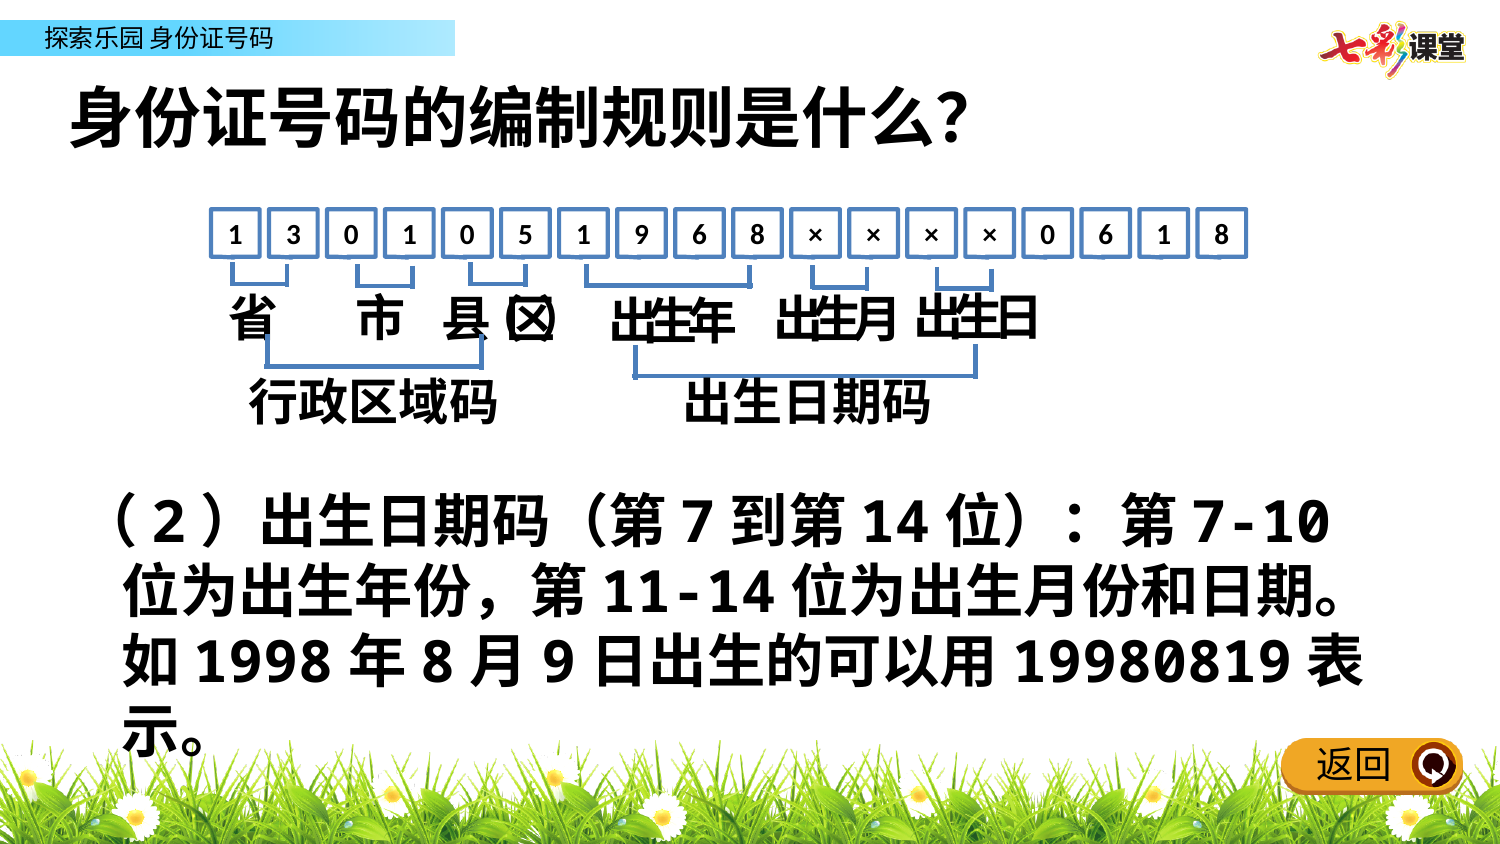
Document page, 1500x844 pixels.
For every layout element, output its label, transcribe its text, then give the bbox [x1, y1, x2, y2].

text_box 6 [673, 207, 726, 260]
text_box 3 [266, 207, 320, 260]
text_box （2）出生日期码（第7到第14位）：第7-10位为出生年份，第11-14位为出生月份和日期。如1998年8月9日出生的可以用19980819表示。 [64, 477, 1392, 682]
text_box 6 [1079, 207, 1133, 260]
text_box 身份证号码的编制规则是什么？ [53, 68, 1058, 139]
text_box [631, 343, 978, 381]
text_box × [963, 207, 1017, 260]
text_box 0 [324, 207, 378, 260]
text_box 8 [1195, 207, 1249, 260]
picture [1316, 20, 1468, 80]
text_box × [847, 207, 901, 260]
text_box 0 [440, 207, 494, 260]
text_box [583, 263, 753, 290]
text_box 出生年 [593, 292, 758, 352]
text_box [935, 266, 993, 293]
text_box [469, 261, 527, 288]
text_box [231, 261, 289, 288]
text_box 市 [340, 279, 417, 332]
text_box 出生月 [758, 280, 899, 342]
text_box 8 [731, 207, 784, 260]
text_box 县（区） [426, 280, 593, 350]
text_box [1281, 733, 1464, 795]
text_box 省 [213, 279, 290, 350]
text_box × [789, 207, 842, 260]
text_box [811, 265, 869, 291]
text_box 0 [1021, 207, 1075, 260]
text_box × [905, 207, 959, 260]
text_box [356, 263, 414, 290]
text_box 1 [557, 207, 610, 260]
text_box 1 [1137, 207, 1191, 260]
text_box 5 [499, 207, 552, 260]
text_box 1 [208, 207, 262, 260]
picture [0, 740, 1500, 844]
text_box 9 [615, 207, 668, 260]
text_box 出生日 [899, 278, 1063, 349]
text_box 出生日期码 [667, 362, 1044, 433]
text_box 行政区域码 [234, 362, 561, 433]
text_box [263, 333, 485, 371]
text_box 1 [382, 207, 436, 260]
